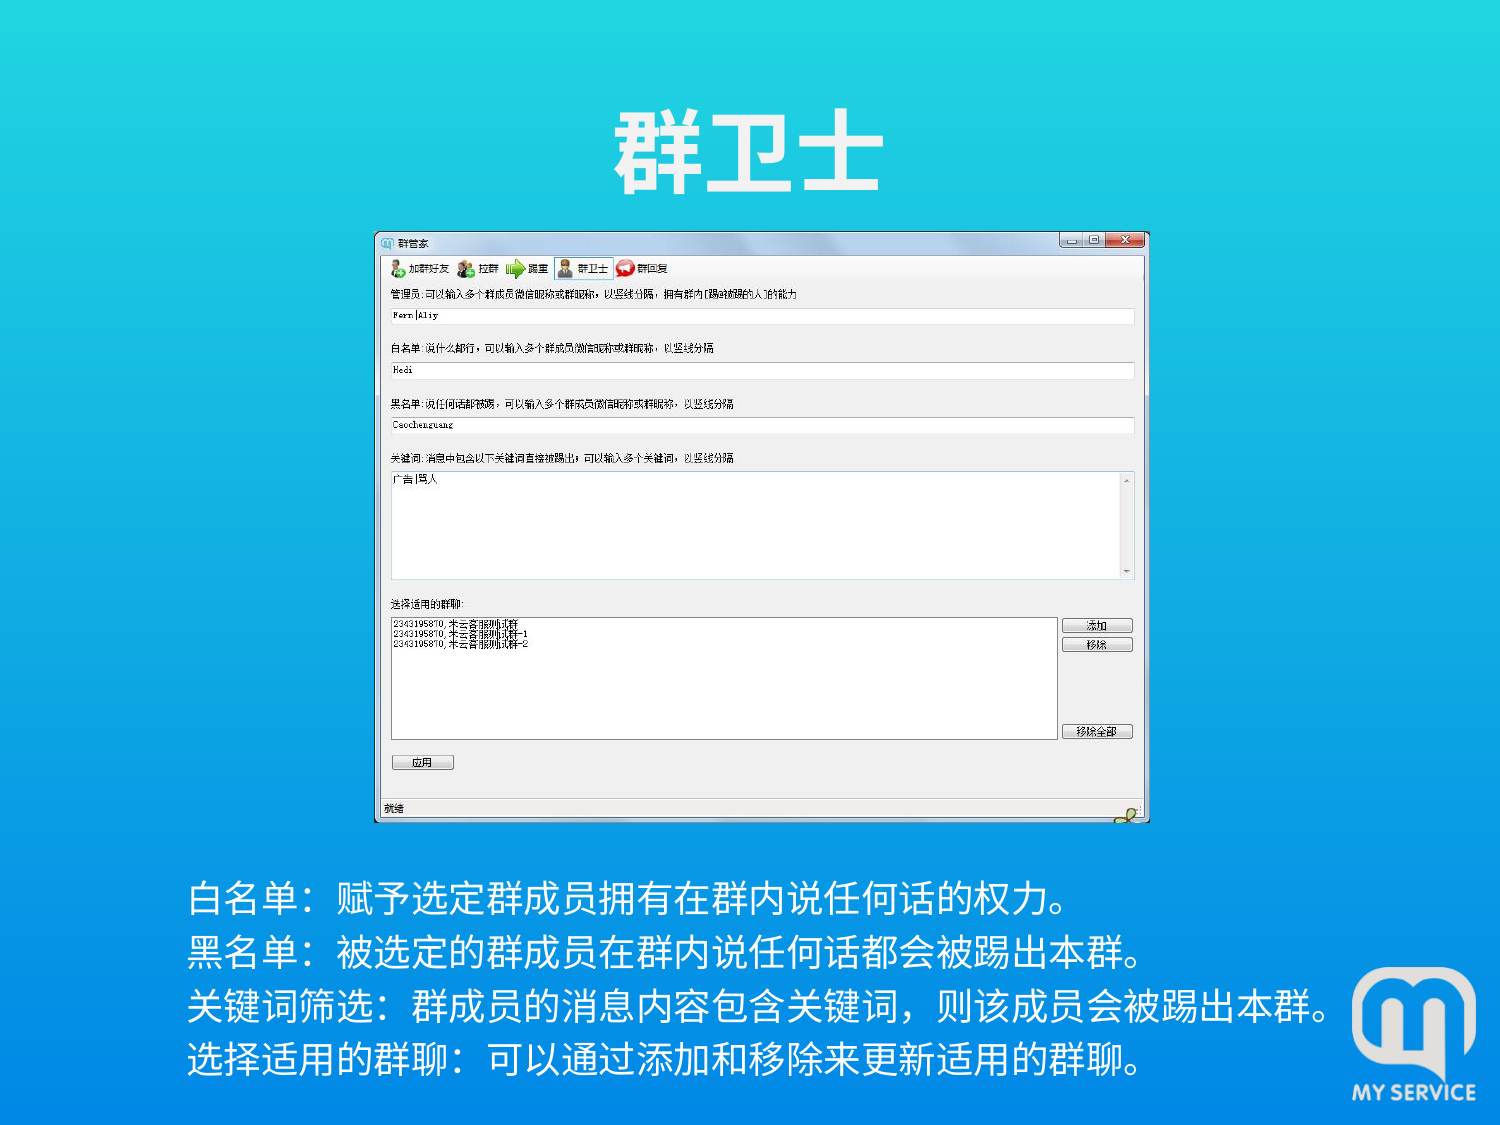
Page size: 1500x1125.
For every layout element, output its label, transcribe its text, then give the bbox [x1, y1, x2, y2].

title 群卫士 [75, 45, 1425, 233]
picture [0, 231, 1500, 822]
picture [1352, 967, 1476, 1107]
text_box 白名单：赋予选定群成员拥有在群内说任何话的权力。 黑名单：被选定的群成员在群内说任何话都会被踢出本群。 关键词筛选：群成员的消息内容包含关键词，则该成员会被踢出本群。 选择适用的群聊：可以通过添加和移除来更新适用的群聊。 [171, 858, 1353, 1089]
